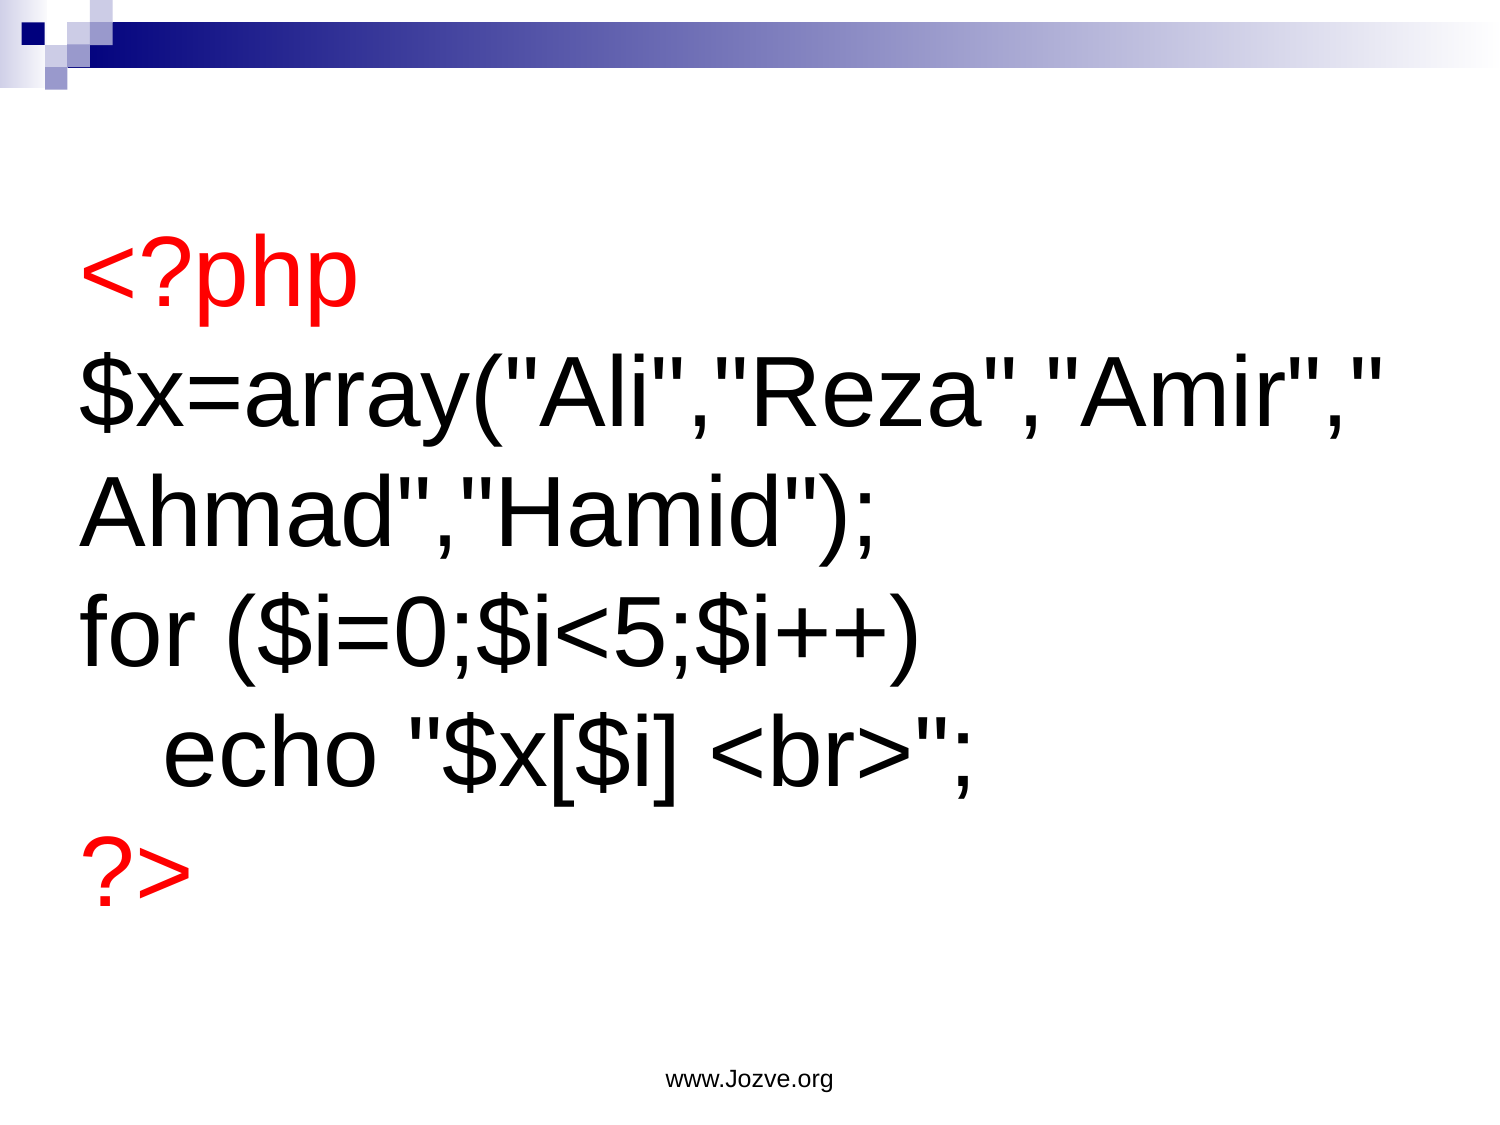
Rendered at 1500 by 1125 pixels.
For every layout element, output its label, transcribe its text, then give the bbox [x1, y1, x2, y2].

footer www.Jozve.org [512, 1024, 988, 1101]
title <?php $x=array("Ali","Reza","Amir","Ahmad","Hamid"); for ($i=0;$i<5;$i++) echo "$x[$i] <br>"; ?> [64, 74, 1426, 1059]
